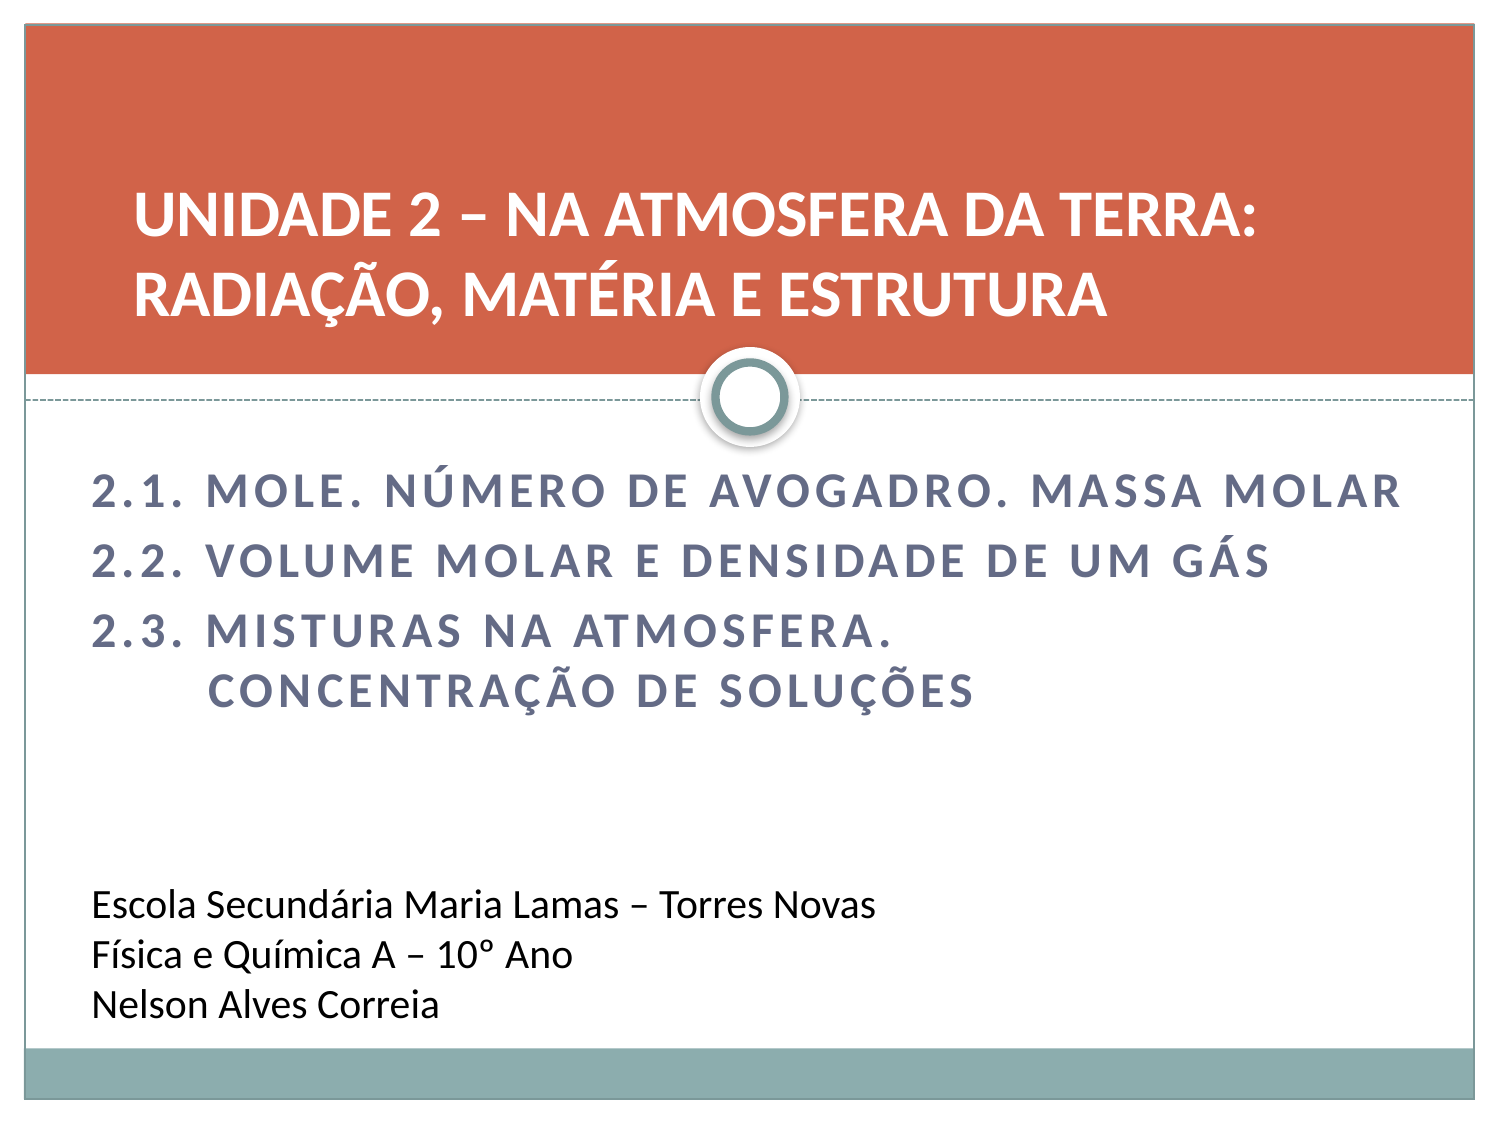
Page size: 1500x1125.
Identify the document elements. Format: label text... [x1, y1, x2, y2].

text_box Escola Secundária Maria Lamas – Torres Novas Física e Química A – 10º Ano Nelson Alves Correia [76, 869, 1202, 1020]
title UNIDADE 2 – NA ATMOSFERA DA TERRA: RADIAÇÃO, MATÉRIA E ESTRUTURA [118, 87, 1394, 338]
list 2.1. MOLE. NÚMERO DE AVOGADRO. MASSA MOLAR 2.2. VOLUME MOLAR E DENSIDADE DE UM GÁS 2.3. MISTURAS NA ATMOSFERA. CONCENTRAÇÃO DE SOLUÇÕES [76, 450, 1436, 846]
